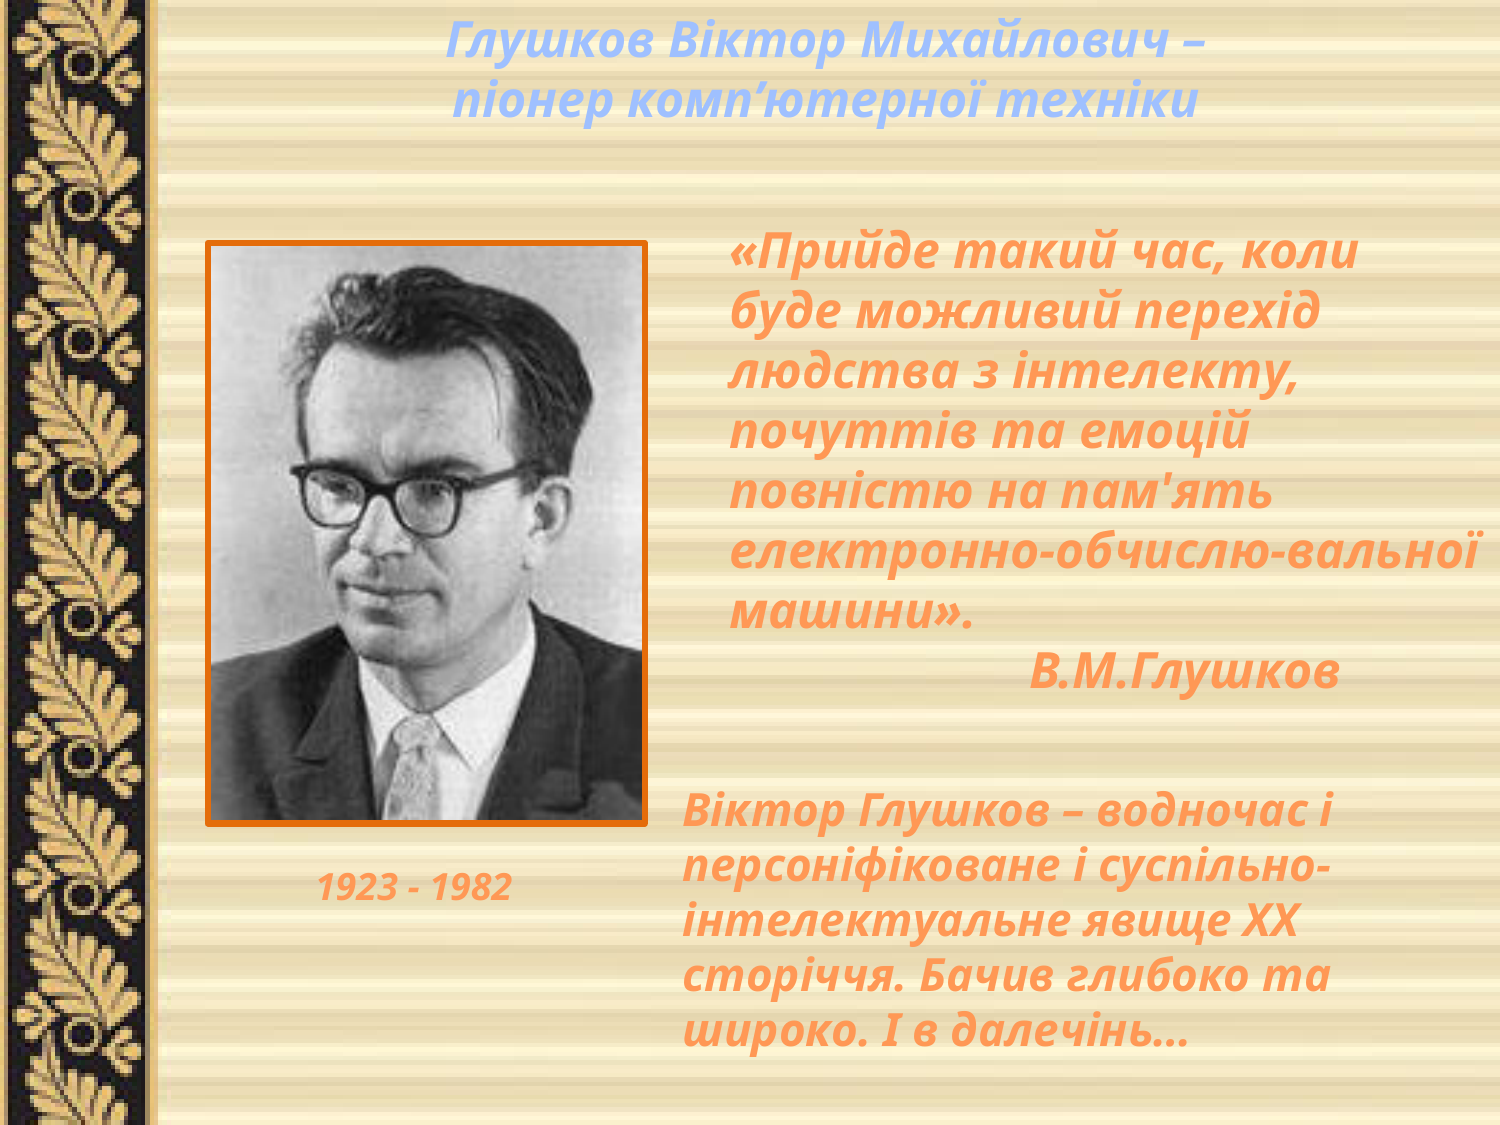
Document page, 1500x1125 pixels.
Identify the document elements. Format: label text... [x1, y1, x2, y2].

text_box «Прийде такий час, коли буде можливий перехід людства з інтелекту, почуттів та емоцій повністю на пам'ять електронно-обчислю-вальної машини». В.М.Глушков [714, 210, 1500, 706]
text_box Глушков Віктор Михайлович – піонер комп’ютерної техніки [257, 0, 1395, 135]
text_box Віктор Глушков – водночас і персоніфіковане і суспільно-інтелектуальне явище ХХ сторіччя. Бачив глибоко та широко. І в далечінь… [667, 773, 1500, 1064]
picture [0, 0, 1500, 1125]
text_box 1923 - 1982 [300, 855, 528, 916]
